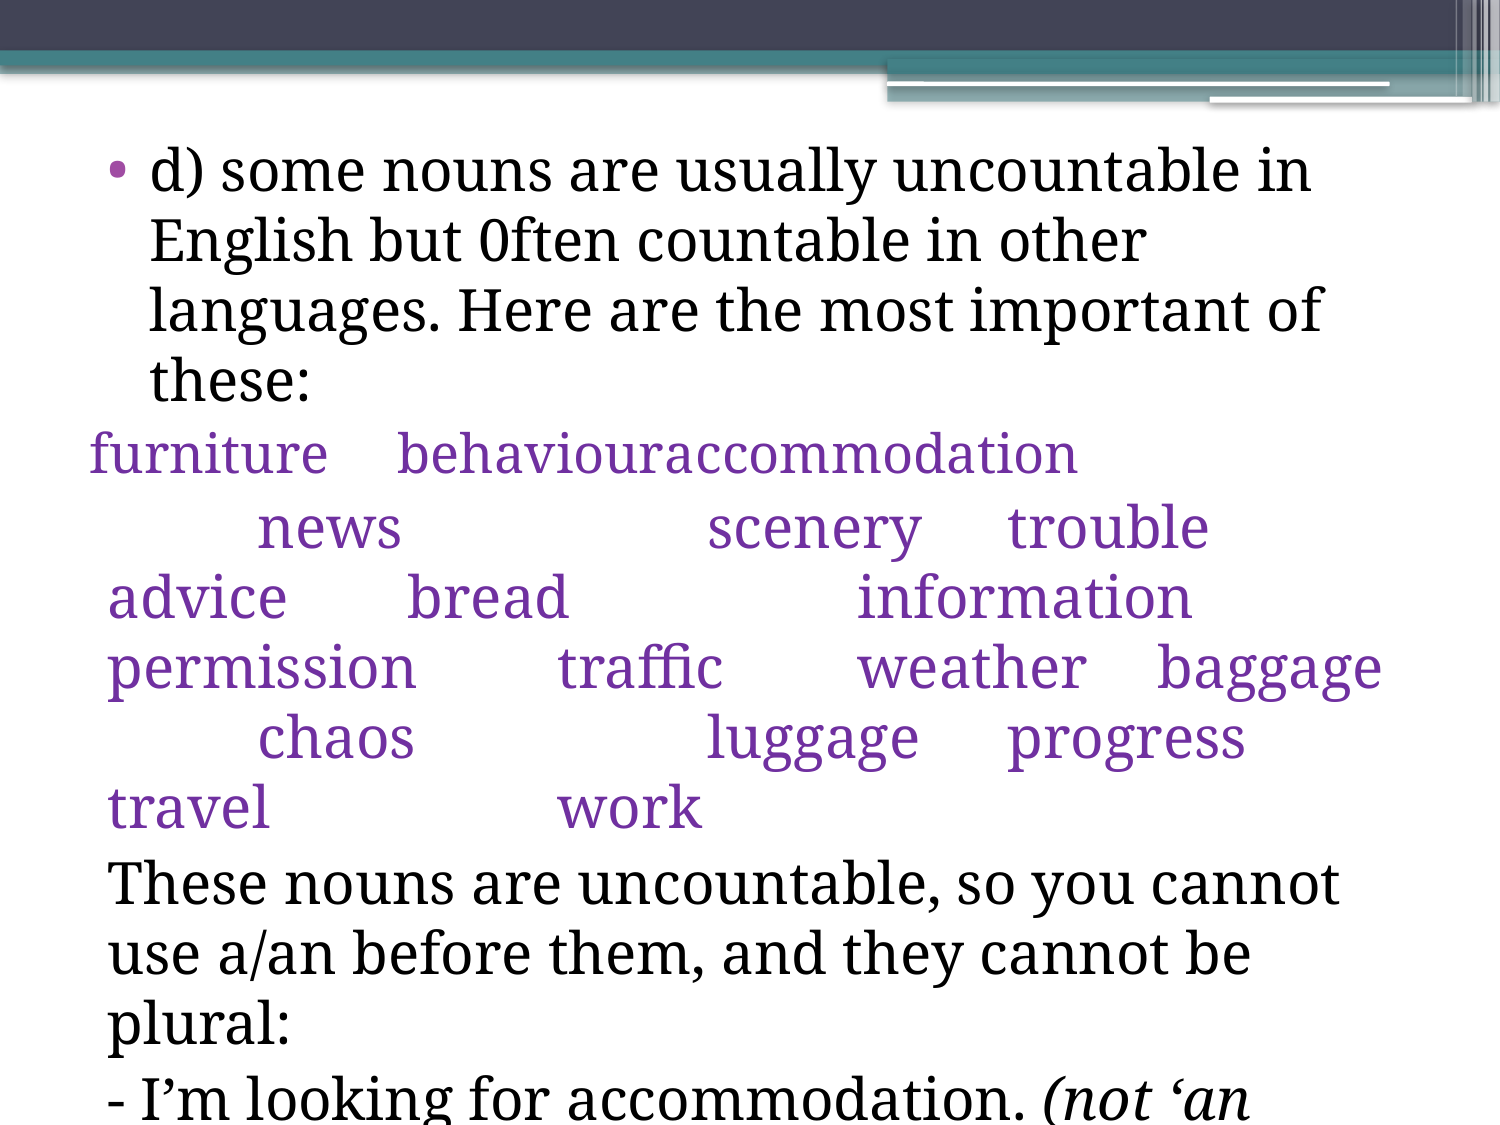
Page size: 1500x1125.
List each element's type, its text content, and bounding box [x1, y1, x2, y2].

list d) some nouns are usually uncountable in English but 0ften countable in other languages. Here are the most important of these: accommodation behaviour furniture news scenery trouble advice bread information permission traffic weather baggage chaos luggage progress travel work These nouns are uncountable, so you cannot use a/an before them, and they cannot be plural: - I’m looking for accommodation. (not ‘an accommodation) [75, 125, 1425, 1079]
